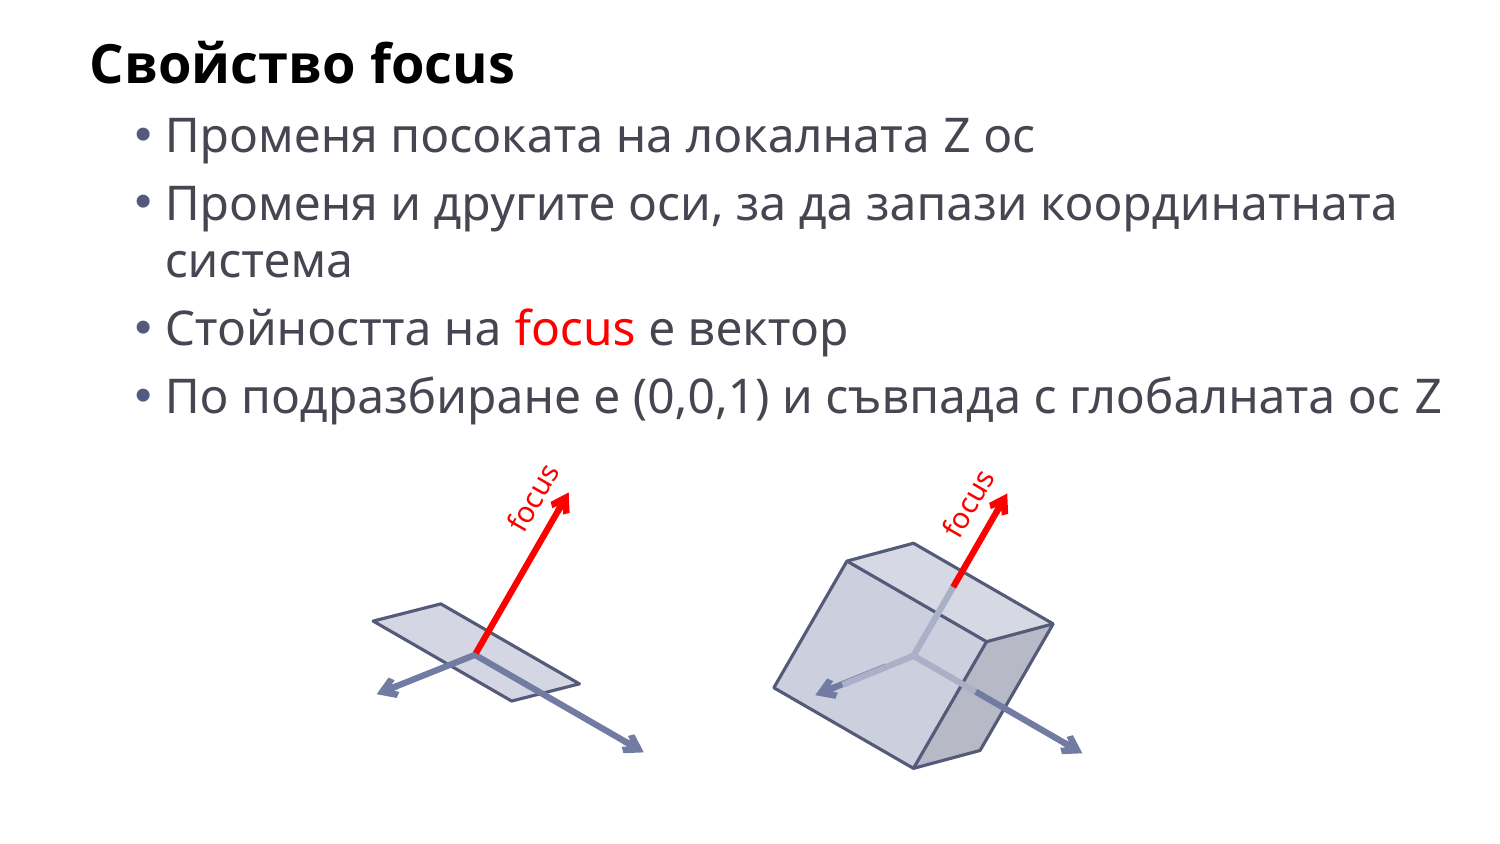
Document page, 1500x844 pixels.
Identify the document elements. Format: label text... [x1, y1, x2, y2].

list Свойство focus Променя посоката на локалната Z ос Променя и другите оси, за да запази координатната система Стойността на focus е вектор По подразбиране е (0,0,1) и съвпада с глобалната ос Z [75, 21, 1475, 835]
text_box focus [934, 413, 1037, 496]
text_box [389, 496, 691, 768]
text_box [824, 496, 1126, 783]
text_box focus [495, 408, 602, 496]
